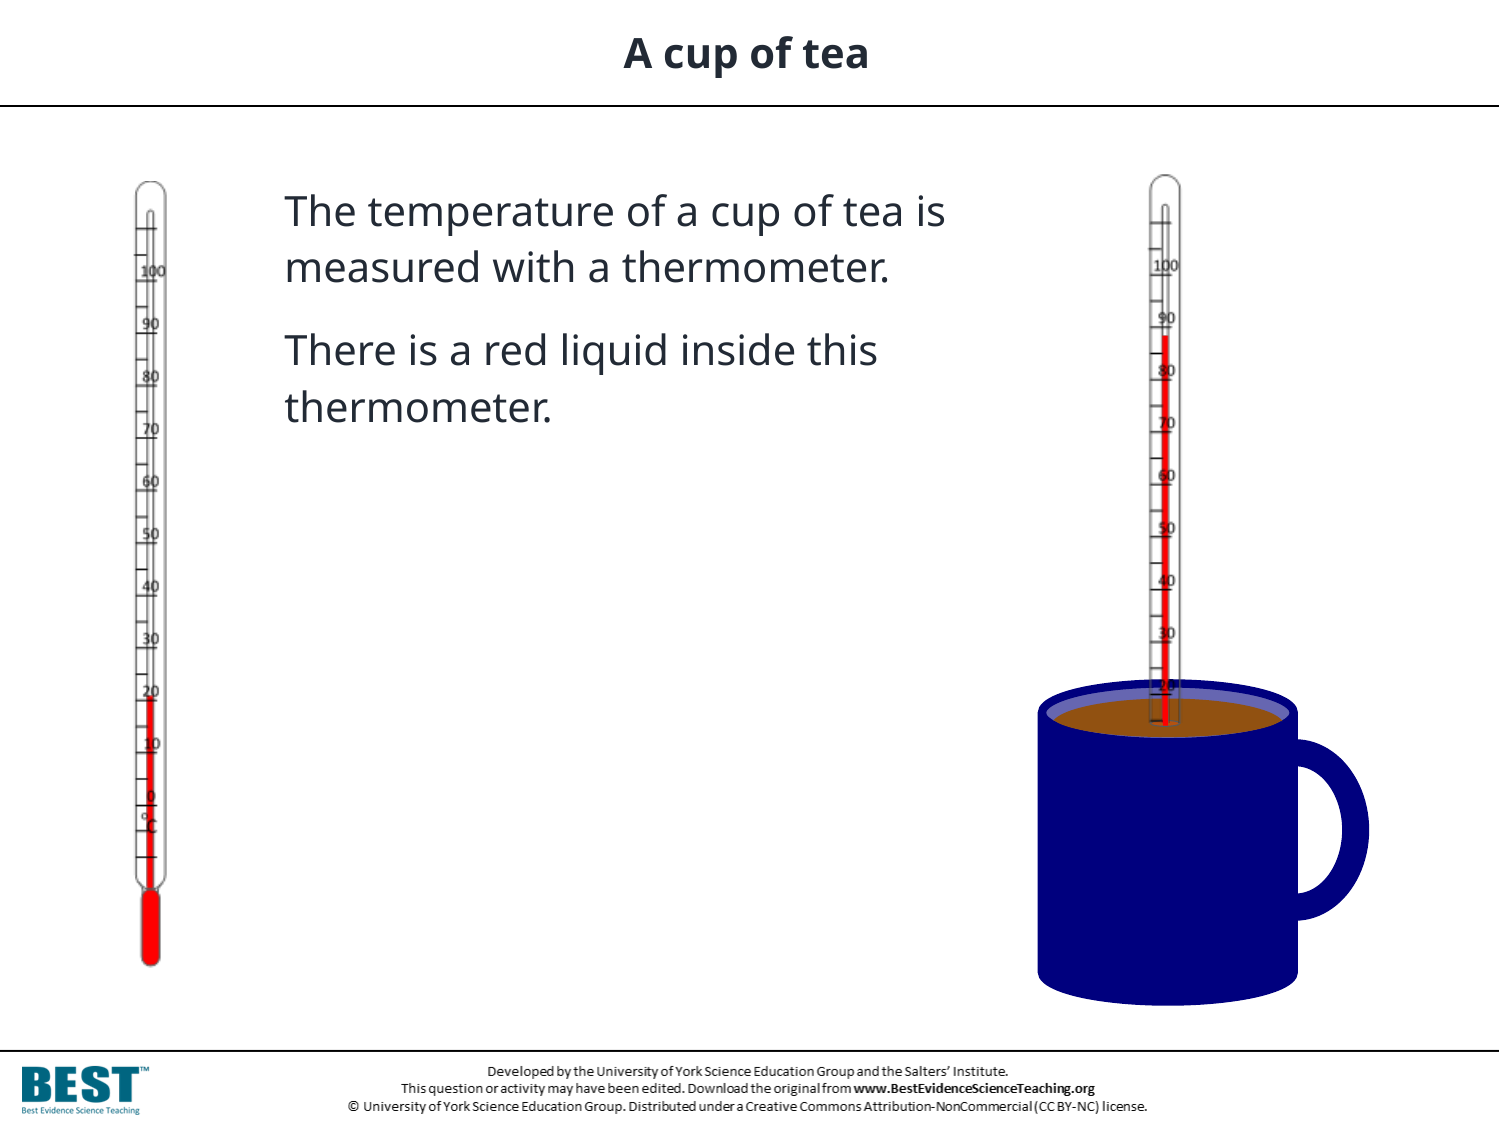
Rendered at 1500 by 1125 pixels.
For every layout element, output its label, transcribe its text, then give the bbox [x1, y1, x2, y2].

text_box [1041, 152, 1370, 1002]
picture [0, 105, 1500, 1125]
text_box A cup of tea [23, 4, 1471, 99]
